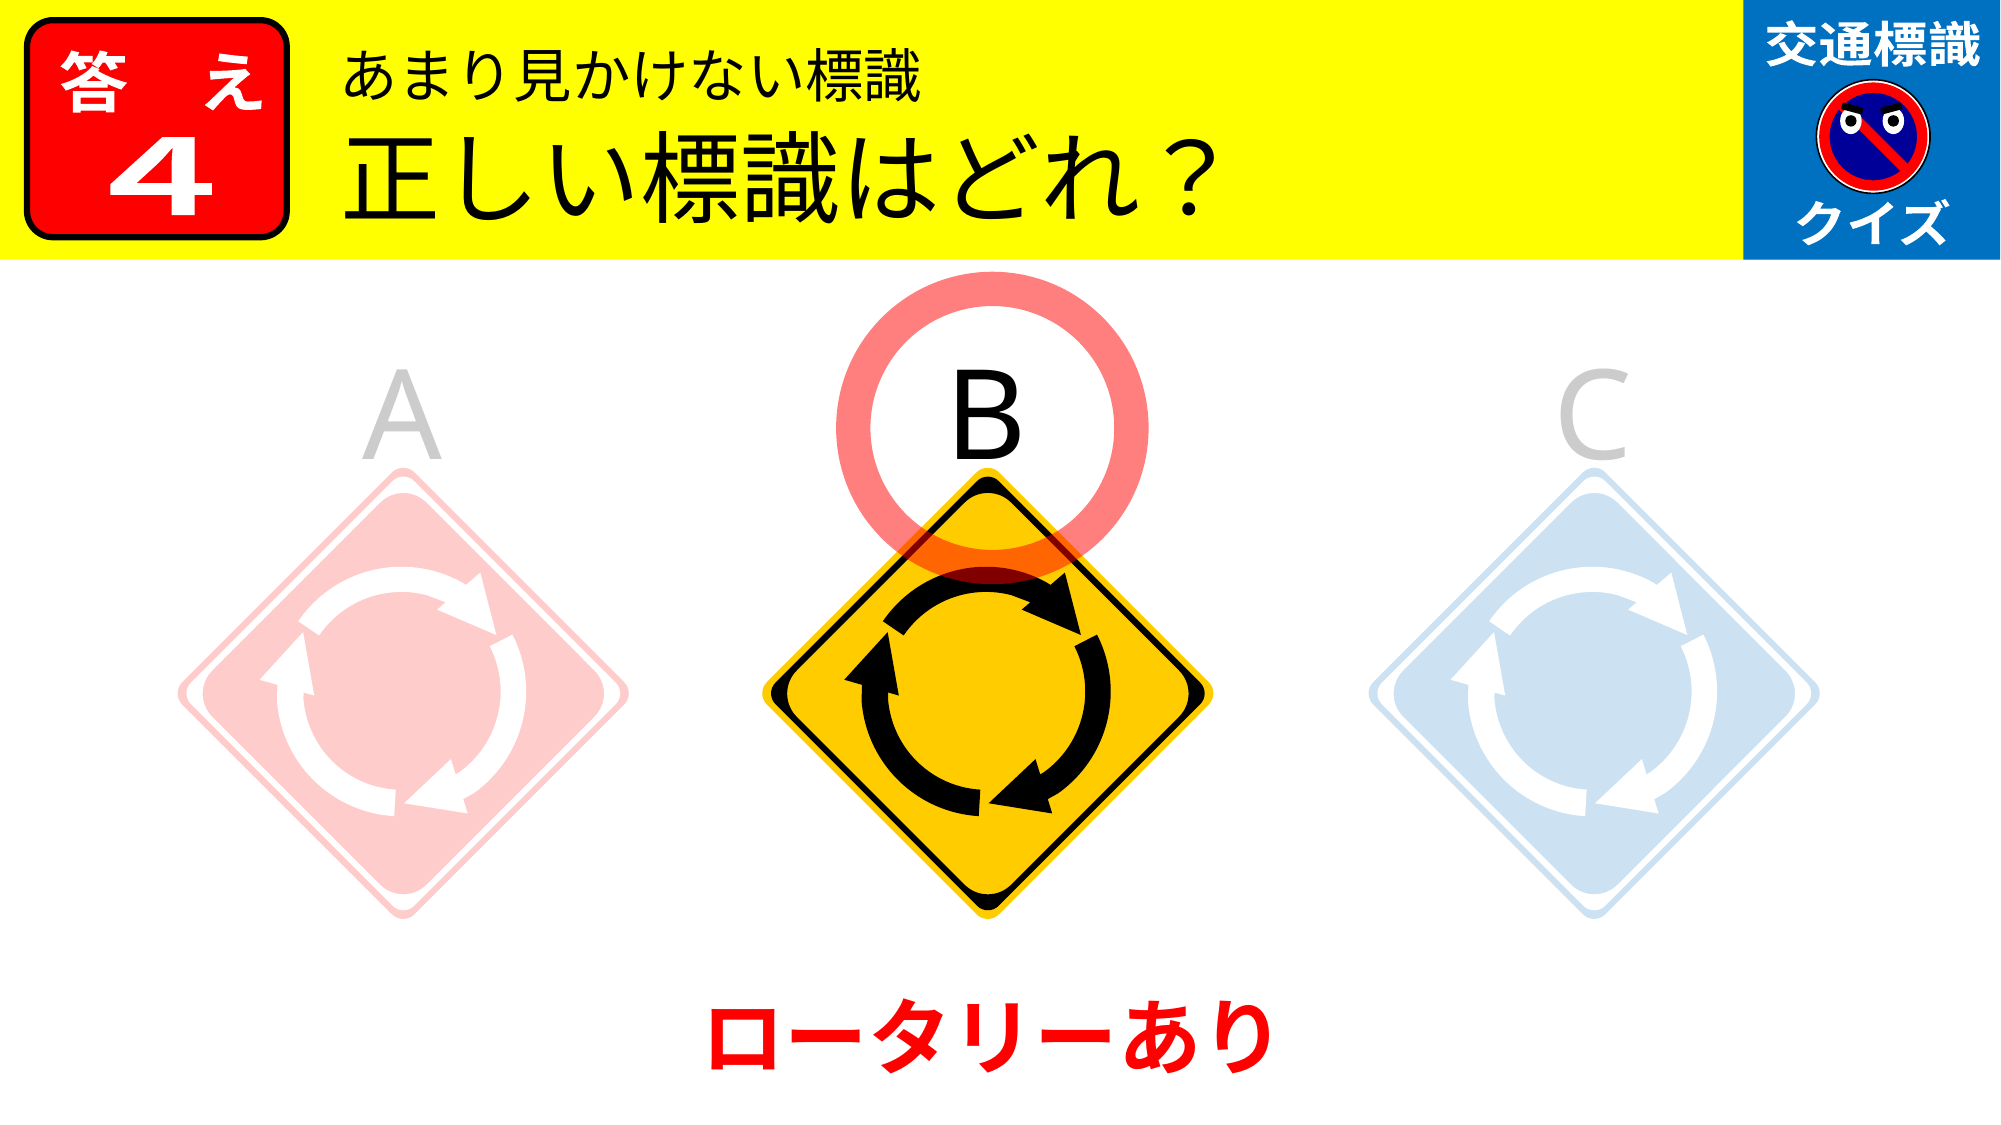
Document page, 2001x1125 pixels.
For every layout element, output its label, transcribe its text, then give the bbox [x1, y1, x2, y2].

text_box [1368, 467, 1820, 920]
text_box 正しい標識はどれ？ [325, 107, 1256, 243]
text_box [836, 271, 1149, 466]
text_box B [930, 327, 1042, 466]
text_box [761, 467, 1214, 920]
text_box [139, 311, 672, 950]
text_box [1327, 311, 1861, 950]
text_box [177, 467, 630, 920]
text_box ロータリーあり [687, 978, 1300, 1093]
text_box あまり見かけない標識 [324, 32, 937, 117]
